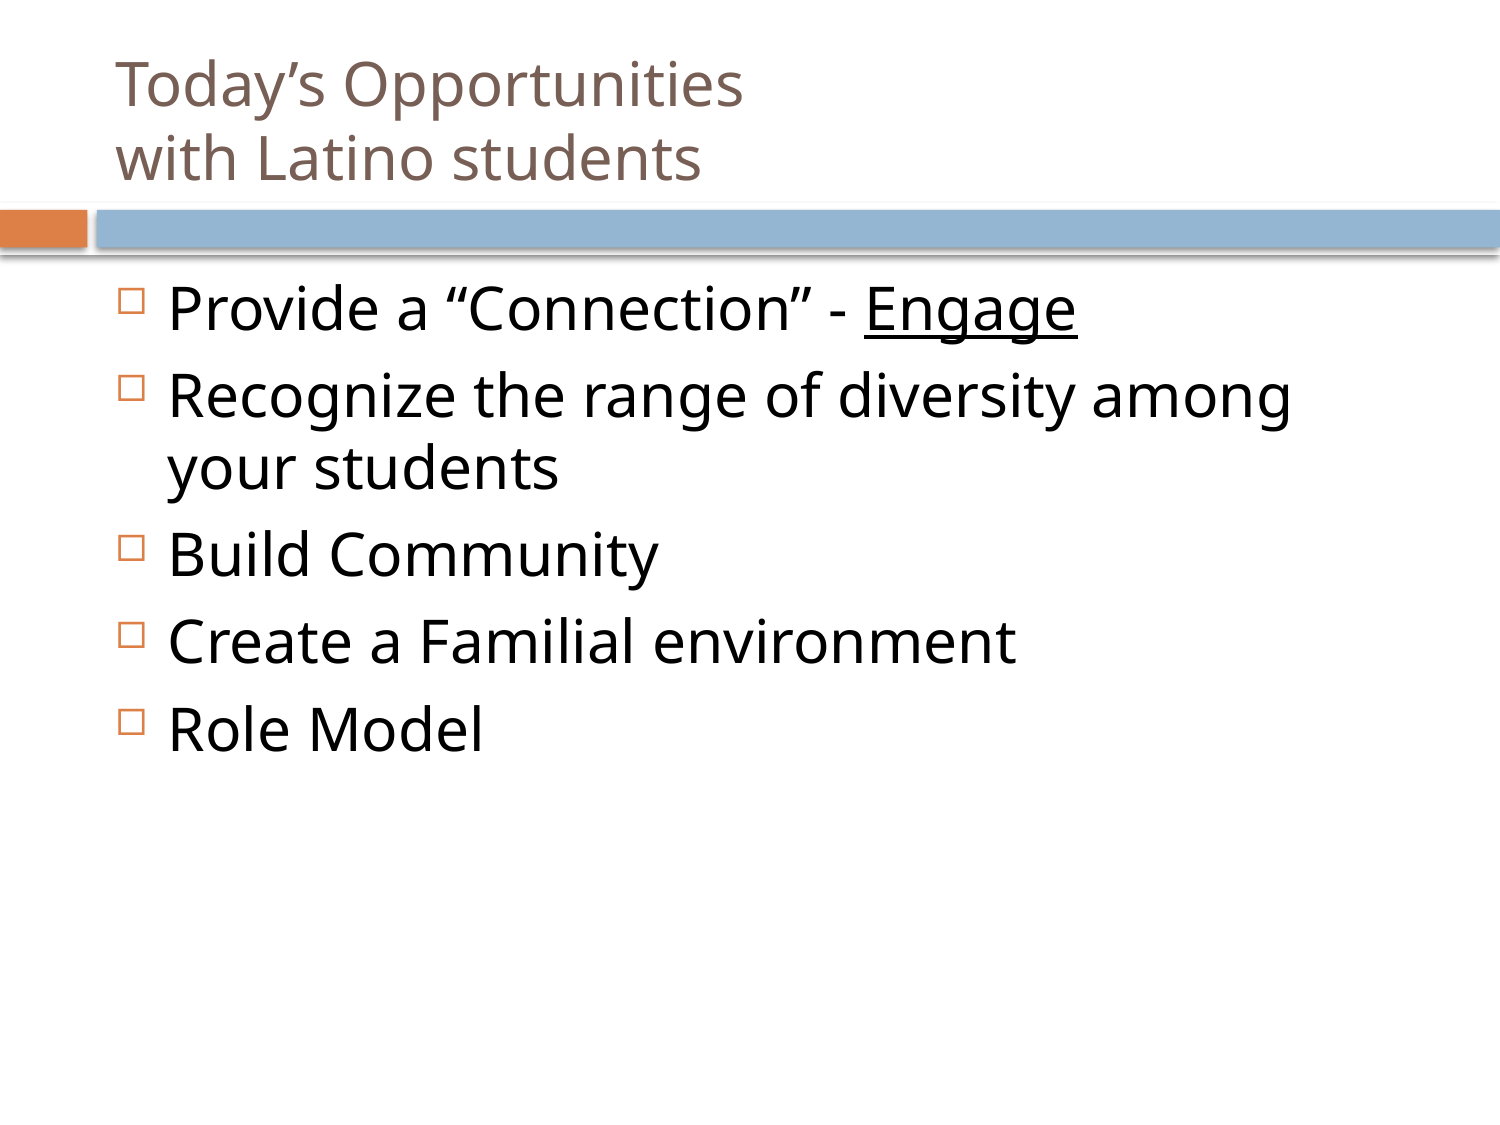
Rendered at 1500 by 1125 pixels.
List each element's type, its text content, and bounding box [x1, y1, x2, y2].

list Provide a “Connection” - Engage Recognize the range of diversity among your students Build Community Create a Familial environment Role Model [100, 262, 1439, 1001]
title Today’s Opportunities with Latino students [100, 37, 1439, 201]
